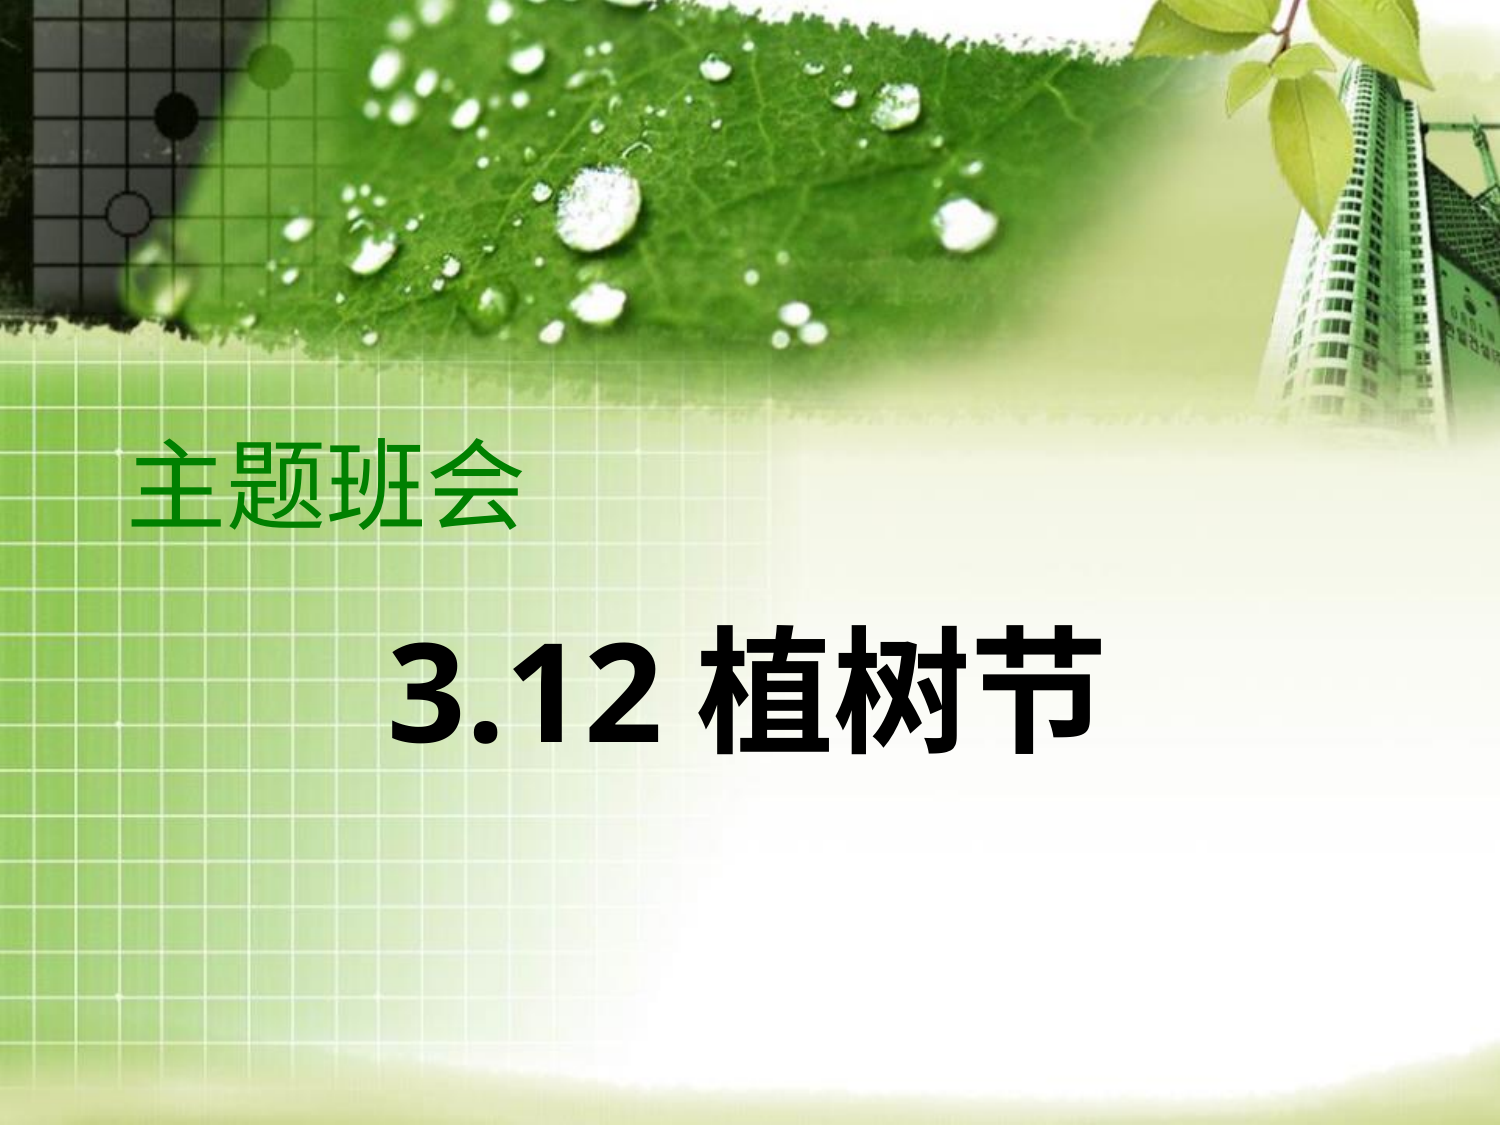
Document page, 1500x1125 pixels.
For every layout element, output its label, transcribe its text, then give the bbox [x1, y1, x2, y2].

subtitle 3.12植树节 [0, 597, 1499, 787]
picture [0, 0, 1500, 1125]
title 主题班会 [0, 361, 703, 597]
